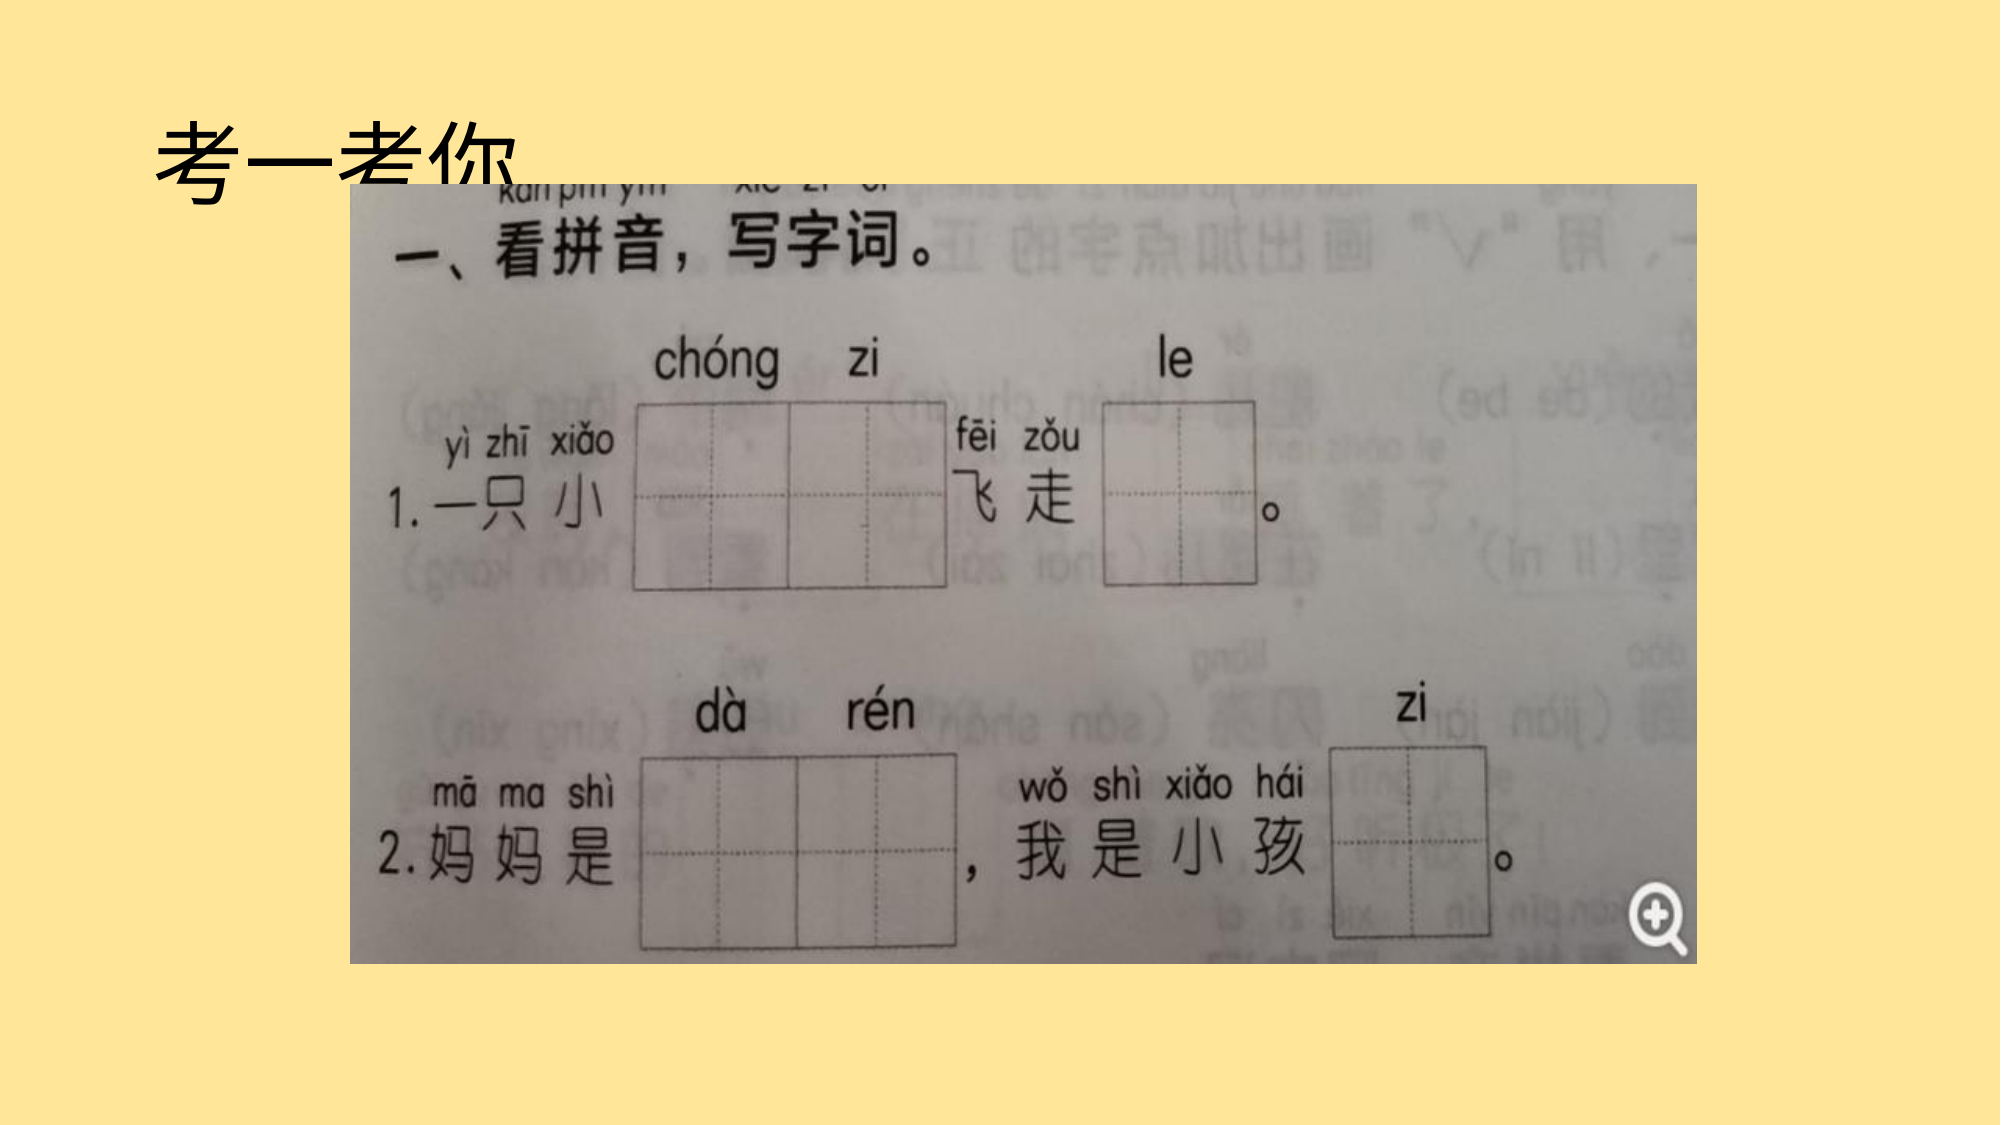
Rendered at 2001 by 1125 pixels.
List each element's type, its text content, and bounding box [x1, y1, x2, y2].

picture [350, 184, 1697, 964]
title 考一考你 [137, 59, 1863, 278]
